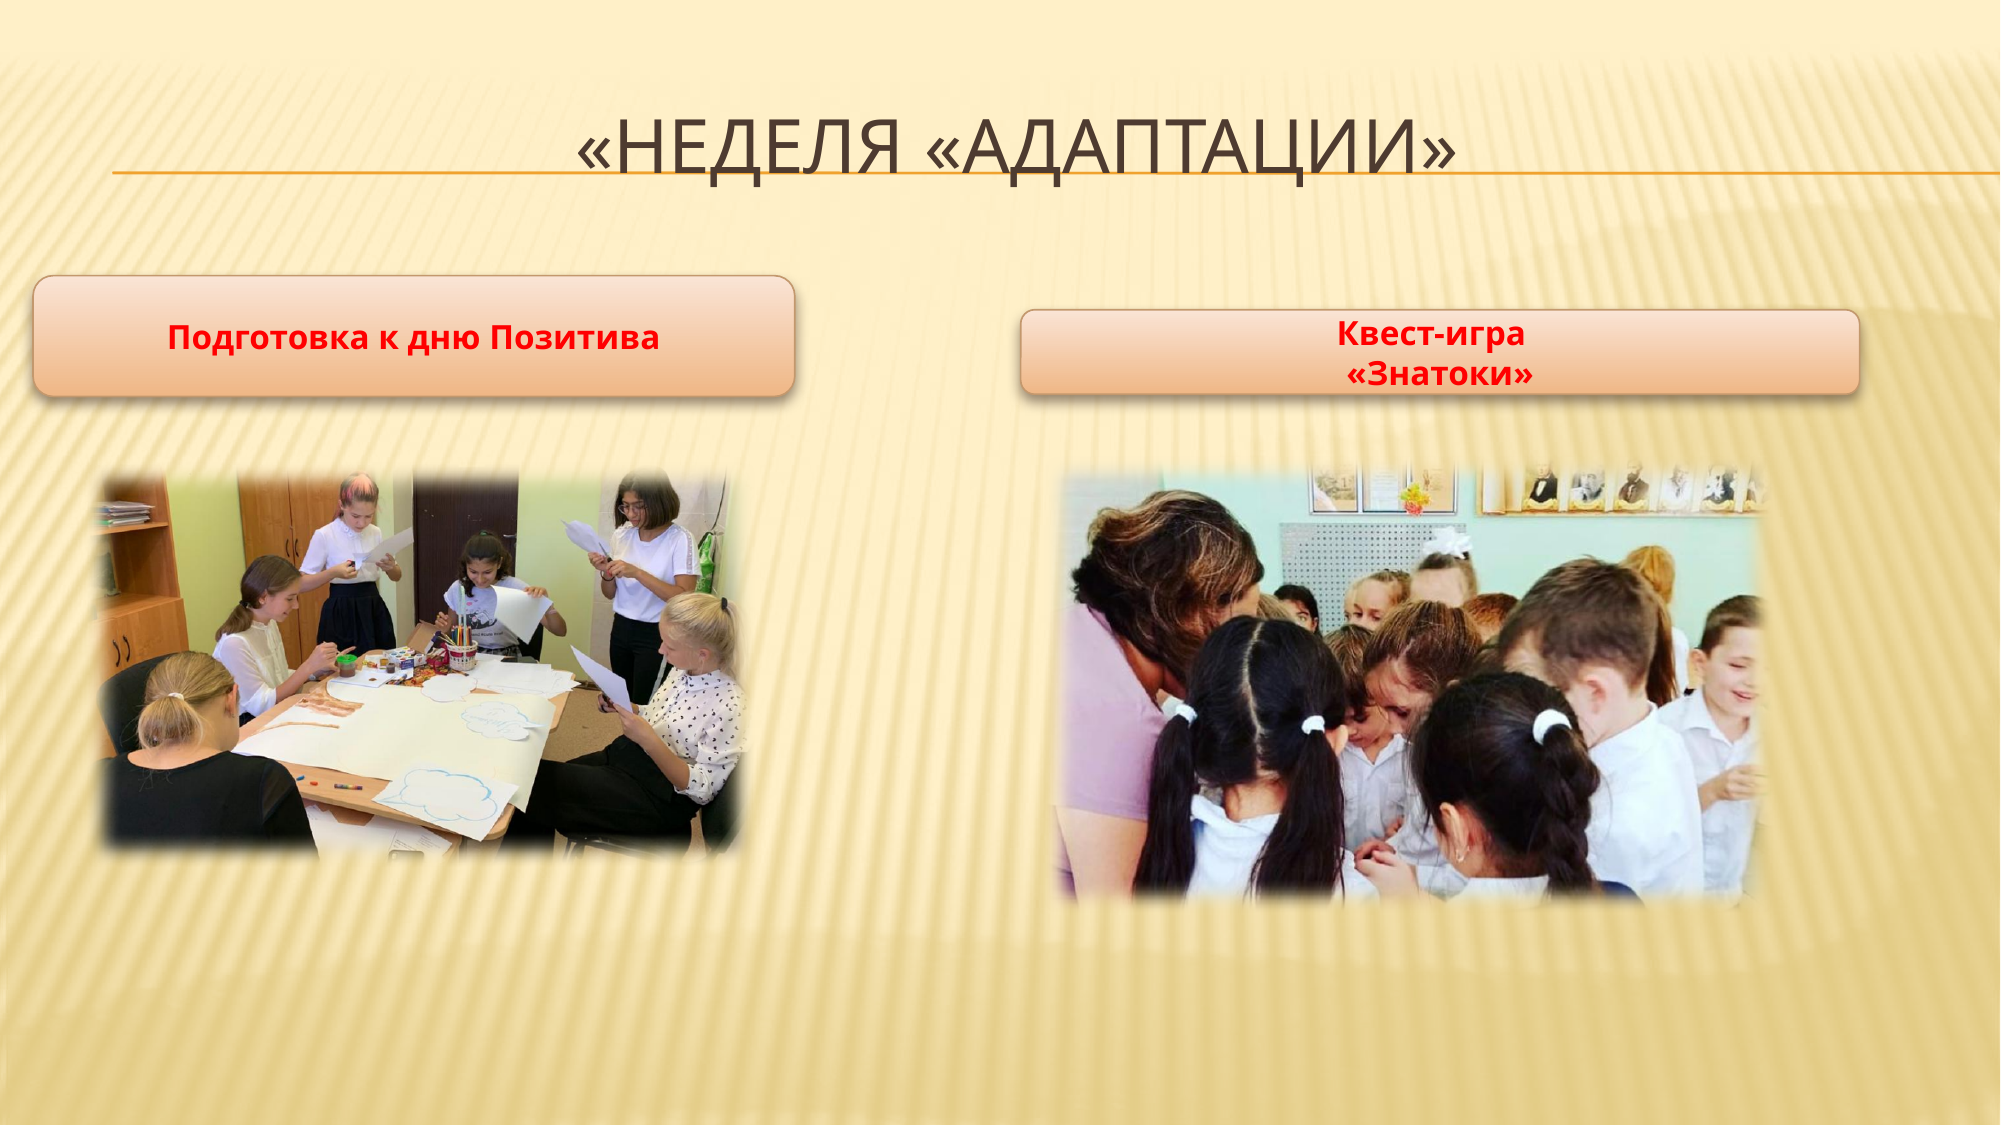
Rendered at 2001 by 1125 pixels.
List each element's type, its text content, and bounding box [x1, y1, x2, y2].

picture [1043, 456, 1774, 913]
text_box Квест-игра «Знатоки» [1019, 308, 1861, 396]
title «Неделя «Адаптации» [66, 75, 1967, 213]
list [85, 462, 757, 869]
text_box Подготовка к дню Позитива [32, 274, 796, 398]
